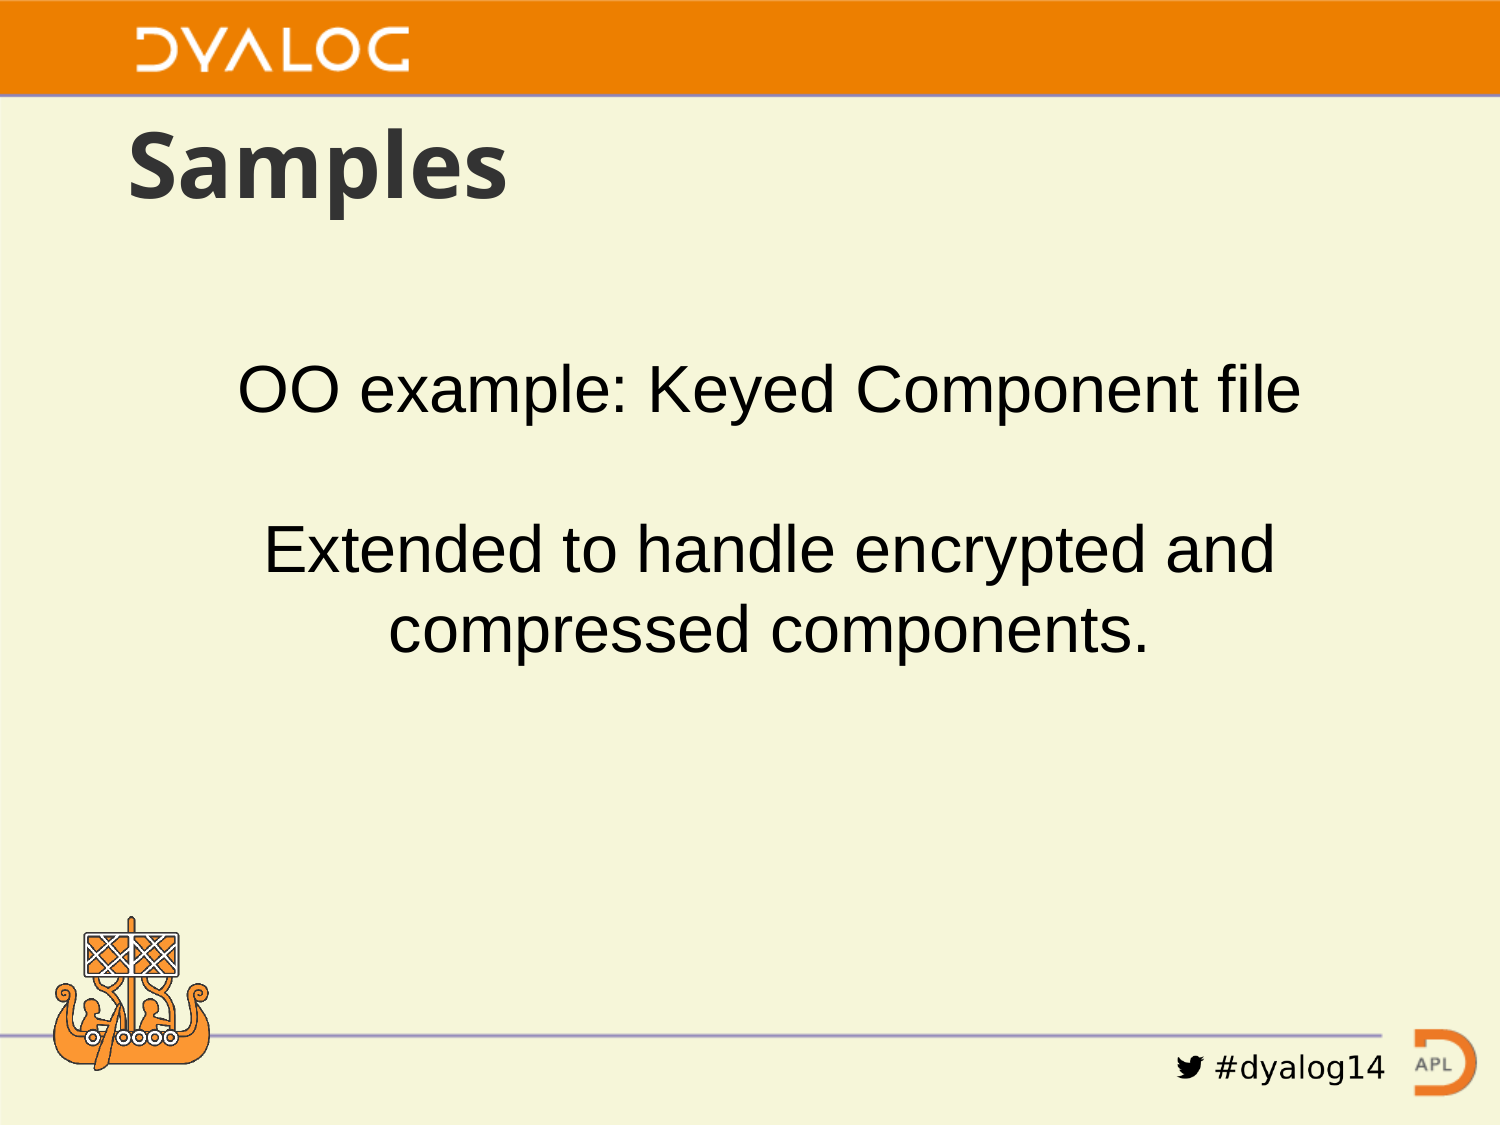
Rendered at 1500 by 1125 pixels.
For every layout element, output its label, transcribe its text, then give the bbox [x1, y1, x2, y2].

picture [0, 0, 1500, 1125]
title Samples [112, 99, 1388, 288]
subtitle OO example: Keyed Component file Extended to handle encrypted and compressed components. [206, 338, 1334, 925]
